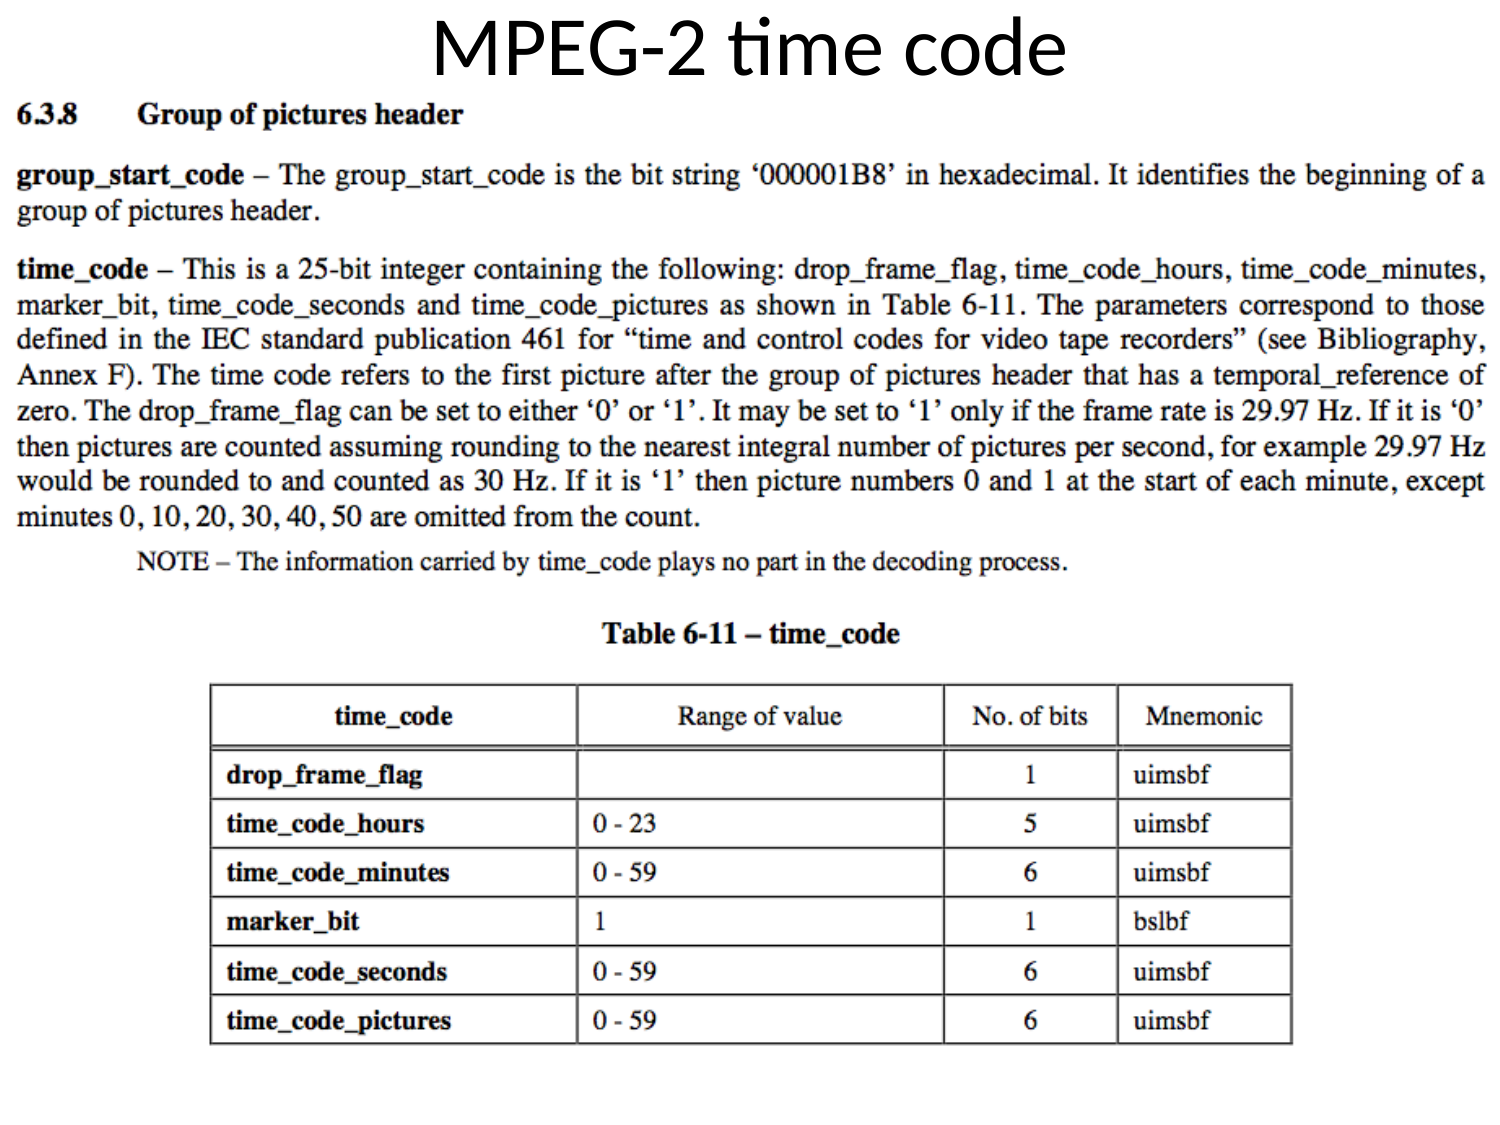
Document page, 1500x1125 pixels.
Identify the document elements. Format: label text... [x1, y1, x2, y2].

picture [0, 99, 1500, 1059]
title MPEG-2 time code [75, 0, 1425, 98]
